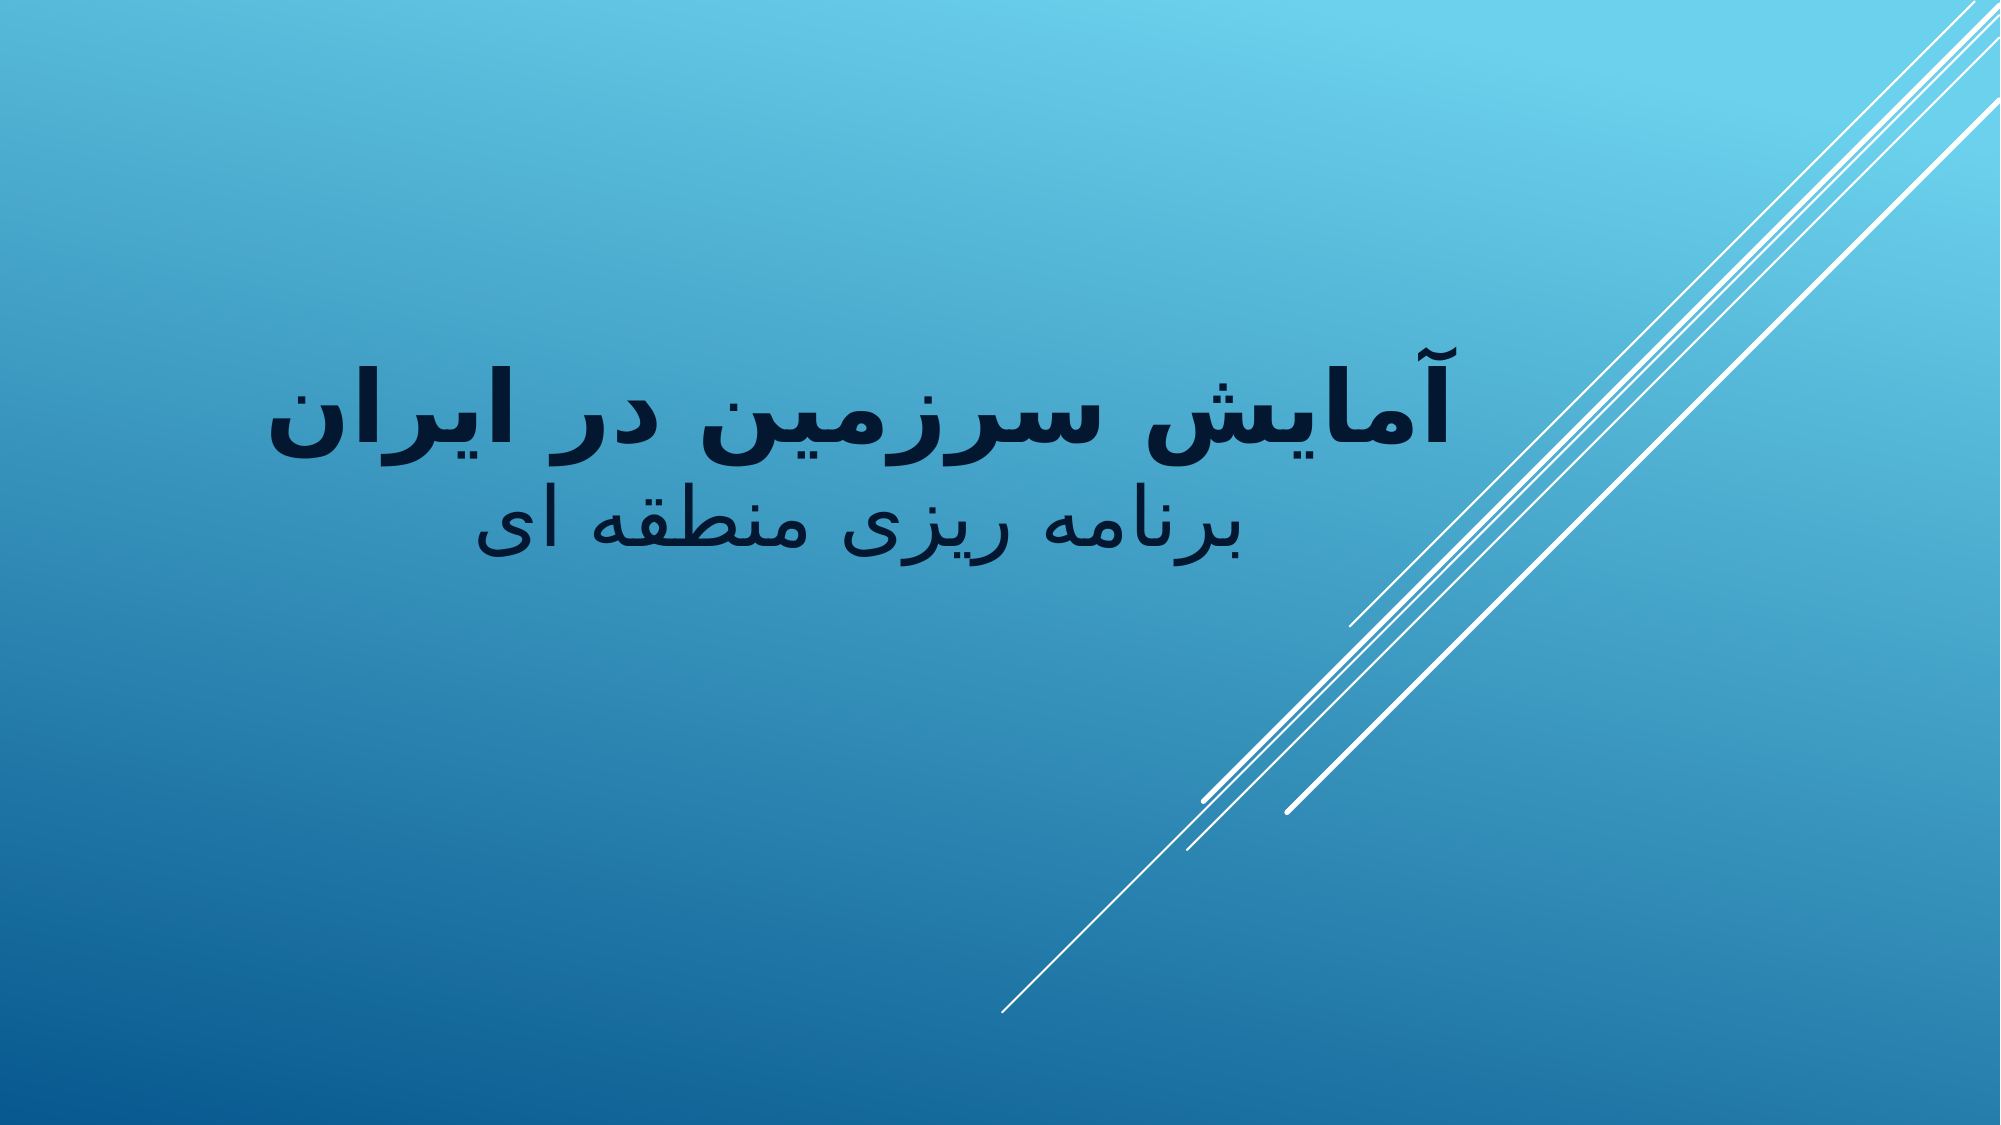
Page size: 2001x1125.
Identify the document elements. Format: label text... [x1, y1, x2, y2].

title آمایش سرزمین در ایران برنامه ریزی منطقه ای [223, 263, 1498, 571]
